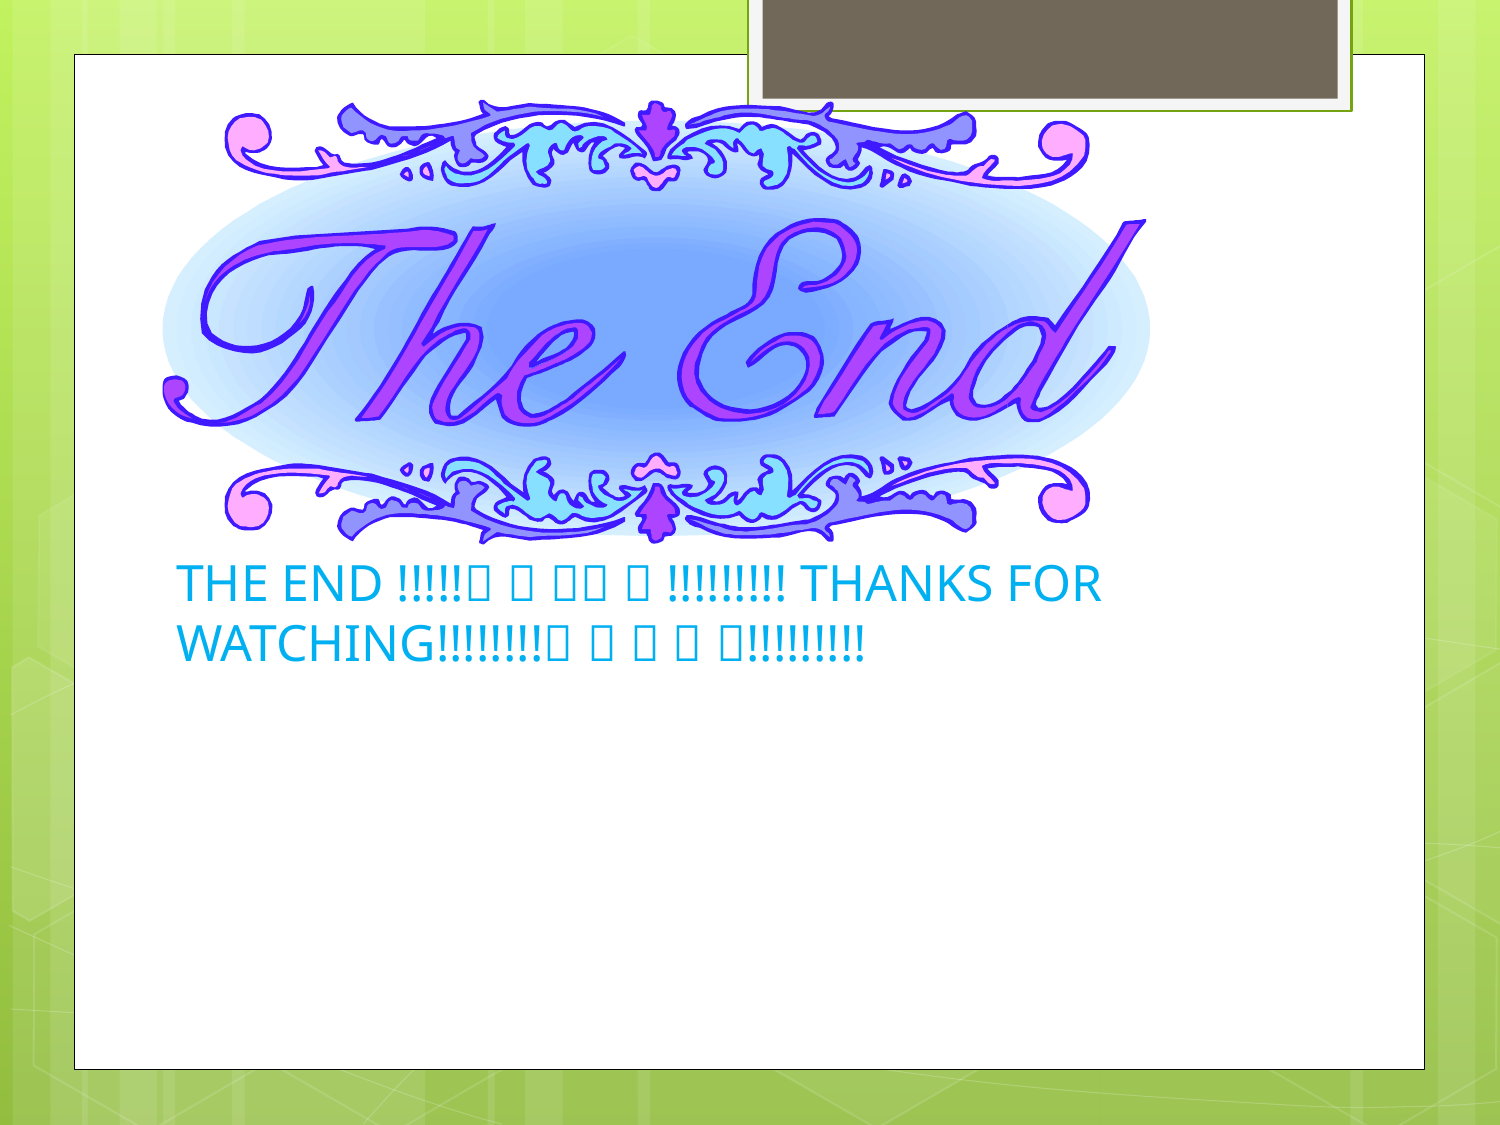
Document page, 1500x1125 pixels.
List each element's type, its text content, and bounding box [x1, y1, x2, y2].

list THE END !!!!!    !!!!!!!!! THANKS FOR WATCHING!!!!!!!!    !!!!!!!!! [150, 544, 1137, 895]
picture [162, 99, 1151, 545]
